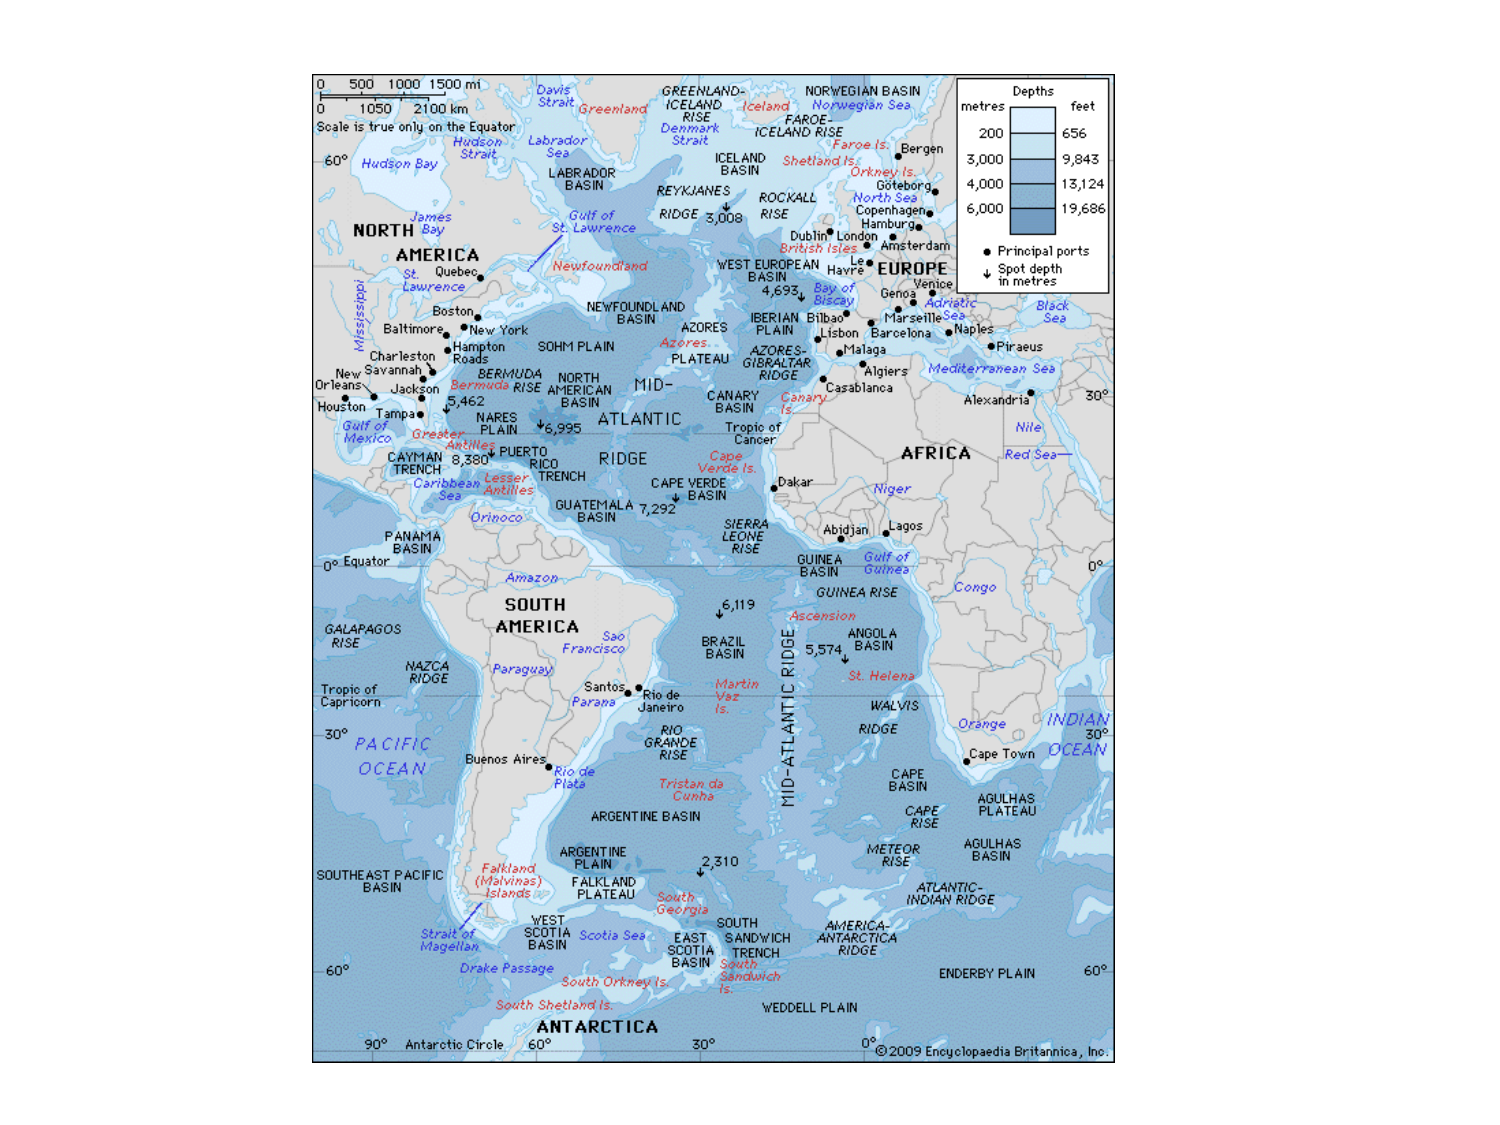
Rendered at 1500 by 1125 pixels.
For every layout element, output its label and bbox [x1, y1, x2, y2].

picture [312, 74, 1115, 1063]
